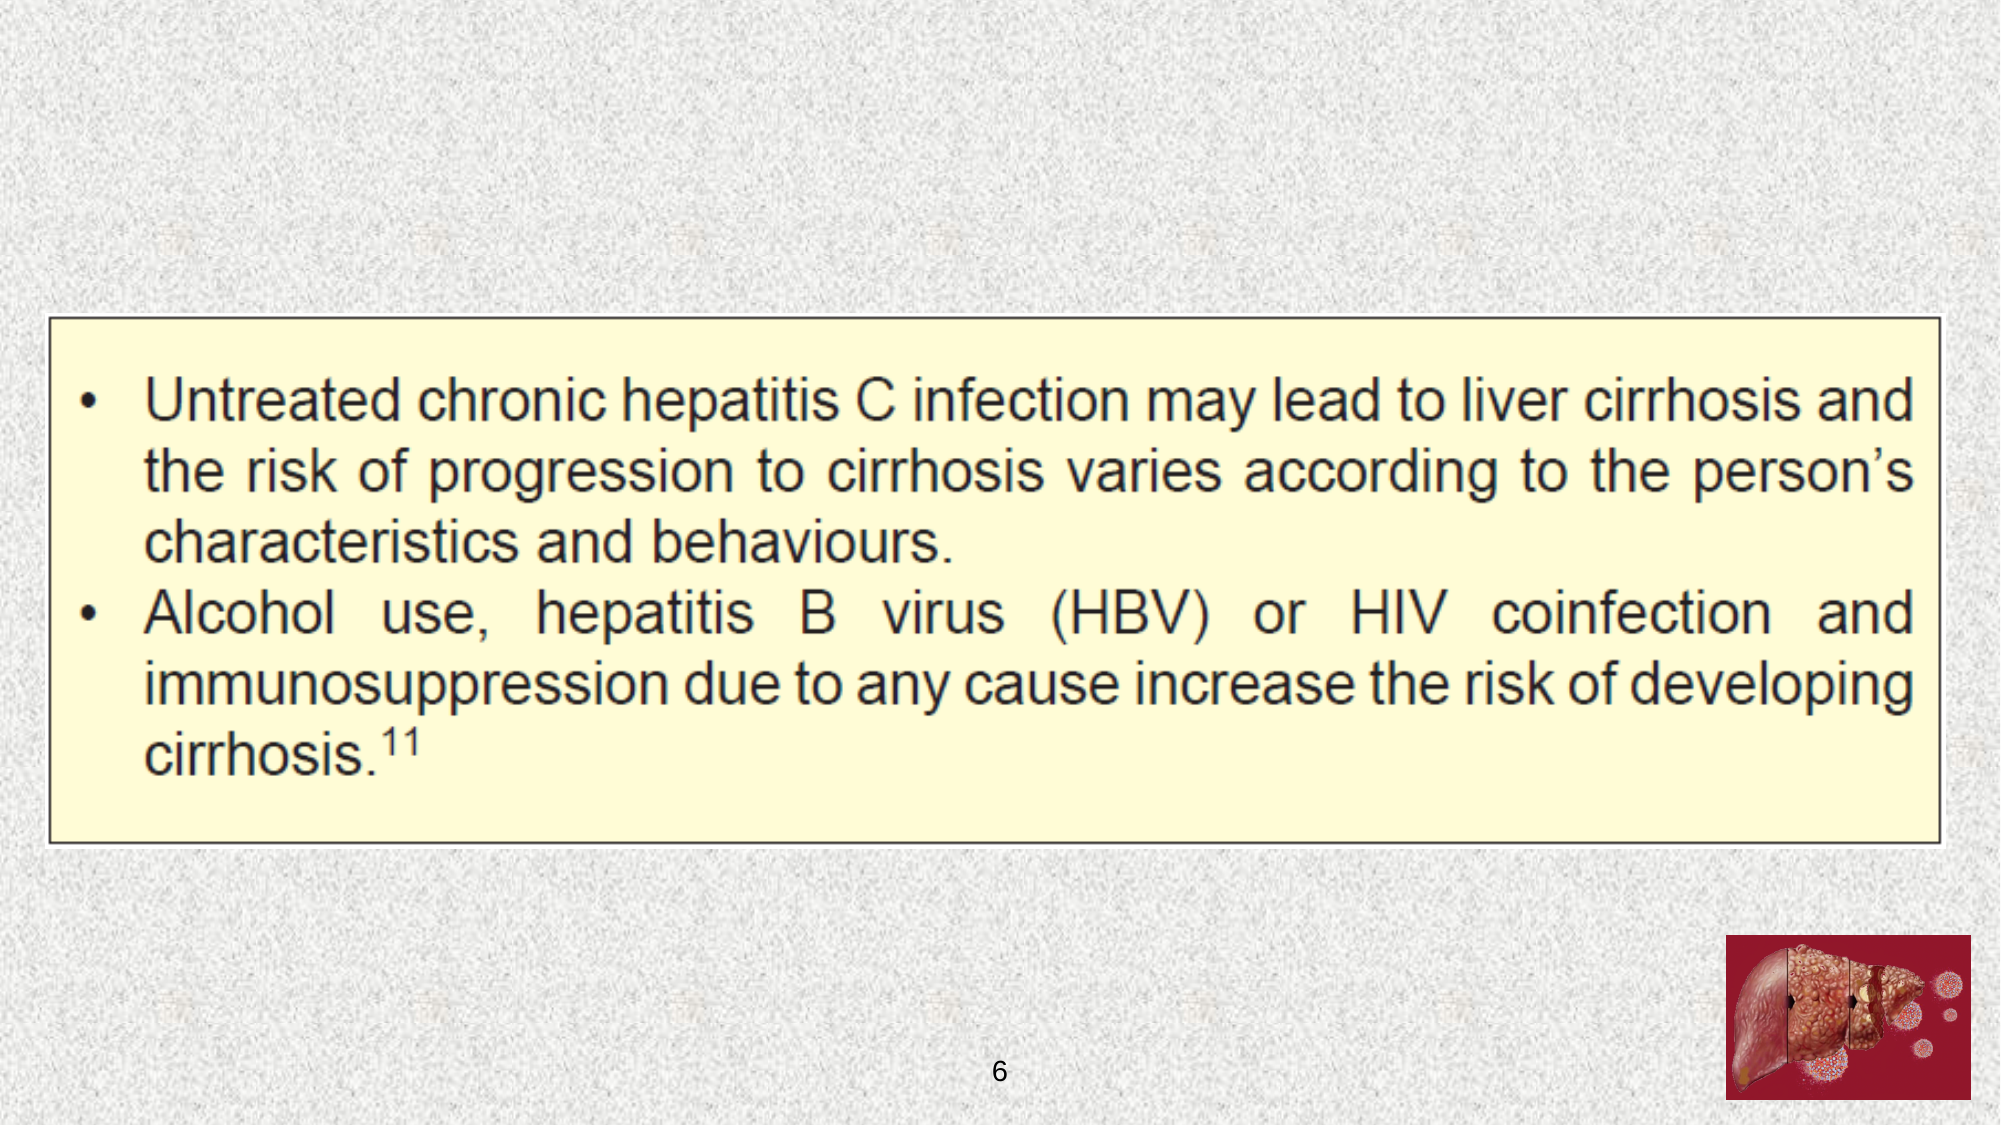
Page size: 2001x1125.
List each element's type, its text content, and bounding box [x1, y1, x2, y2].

slide_number 6 [766, 1039, 1234, 1100]
picture [0, 0, 2001, 1125]
